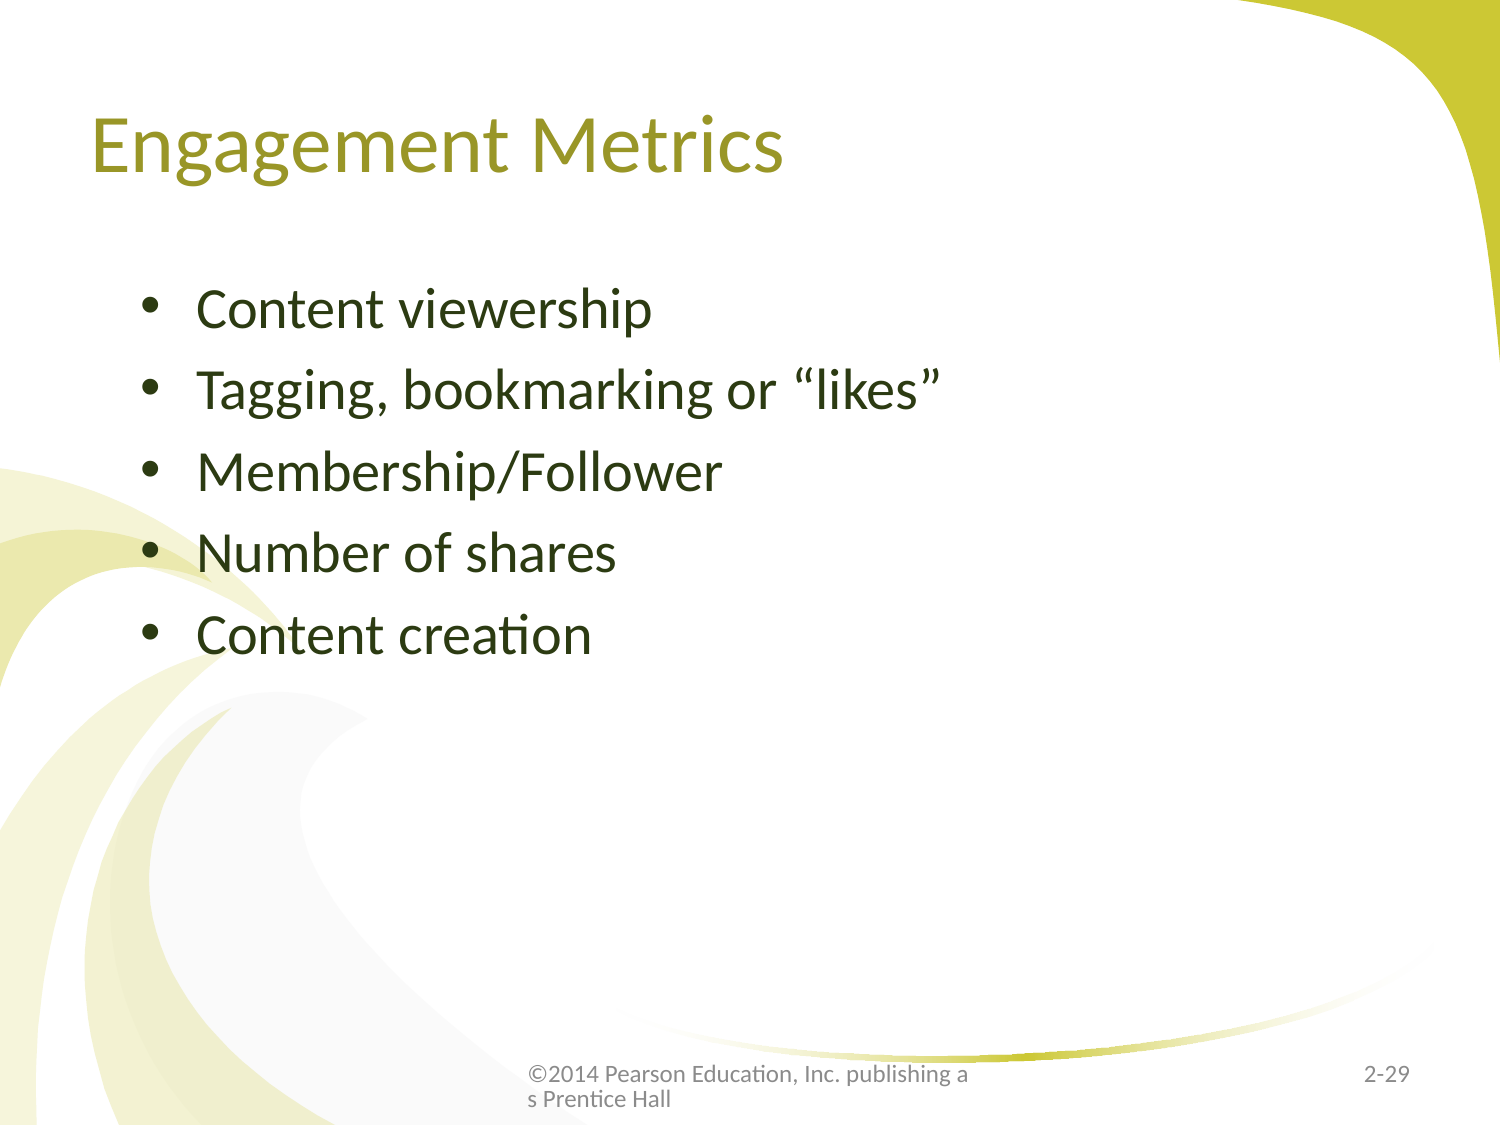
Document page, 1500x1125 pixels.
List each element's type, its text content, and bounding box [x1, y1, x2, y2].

title Engagement Metrics [75, 45, 1425, 233]
list Content viewership Tagging, bookmarking or “likes” Membership/Follower Number of shares Content creation [125, 262, 1425, 1005]
footer ©2014 Pearson Education, Inc. publishing as Prentice Hall [512, 1042, 988, 1103]
slide_number 2-29 [1074, 1042, 1425, 1103]
